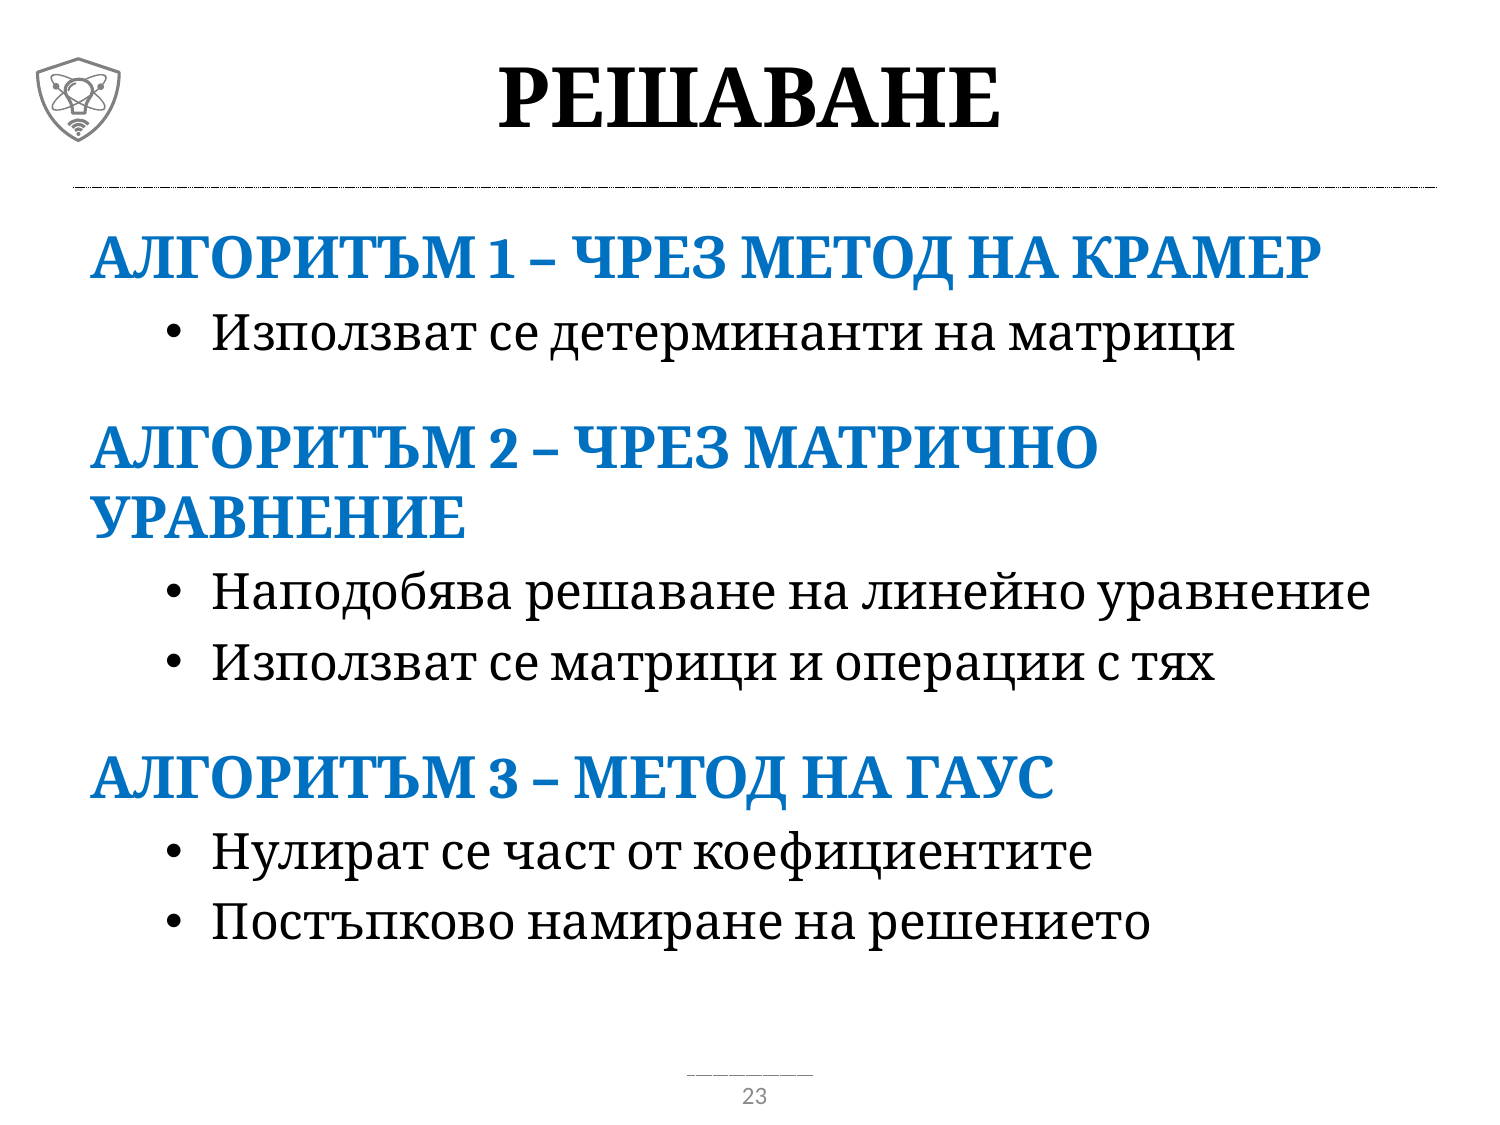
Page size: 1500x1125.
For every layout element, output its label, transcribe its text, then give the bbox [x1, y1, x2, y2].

list Алгоритъм 1 – чрез метод на Крамер Използват се детерминанти на матрици Алгоритъм 2 – чрез матрично уравнение Наподобява решаване на линейно уравнение Използват се матрици и операции с тях Алгоритъм 3 – метод на Гаус Нулират се част от коефициентите Постъпково намиране на решението [75, 212, 1450, 1063]
slide_number 23 [579, 1065, 930, 1125]
title Решаване [0, 0, 1500, 188]
